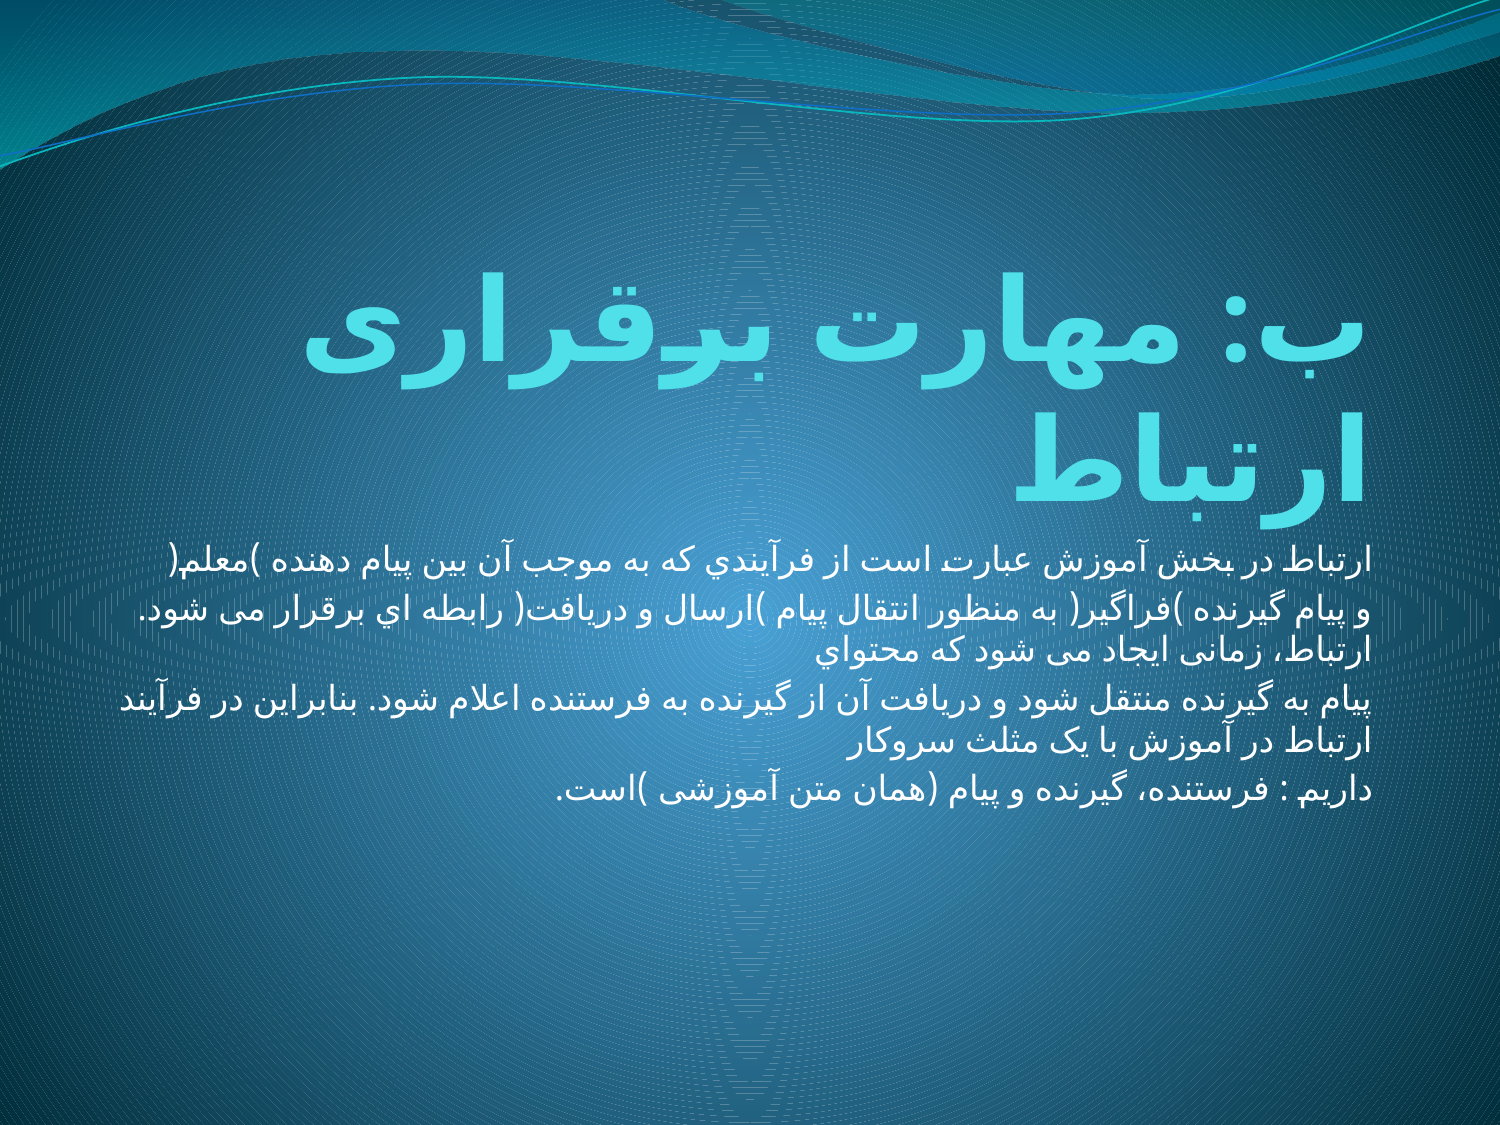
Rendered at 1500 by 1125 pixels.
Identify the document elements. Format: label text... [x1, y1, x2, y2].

title ب: مهارت برقراری ارتباط [87, 224, 1376, 525]
subtitle ارتباط در بخش آموزش عبارت است از فرآیندي که به موجب آن بین پیام دهنده )معلم( و پیام گیرنده )فراگیر( به منظور انتقال پیام )ارسال و دریافت( رابطه اي برقرار می شود. ارتباط، زمانی ایجاد می شود که محتواي پیام به گیرنده منتقل شود و دریافت آن از گیرنده به فرستنده اعلام شود. بنابراین در فرآیند ارتباط در آموزش با یک مثلث سروکار داریم : فرستنده، گیرنده و پیام (همان متن آموزشی )است. [87, 529, 1376, 818]
